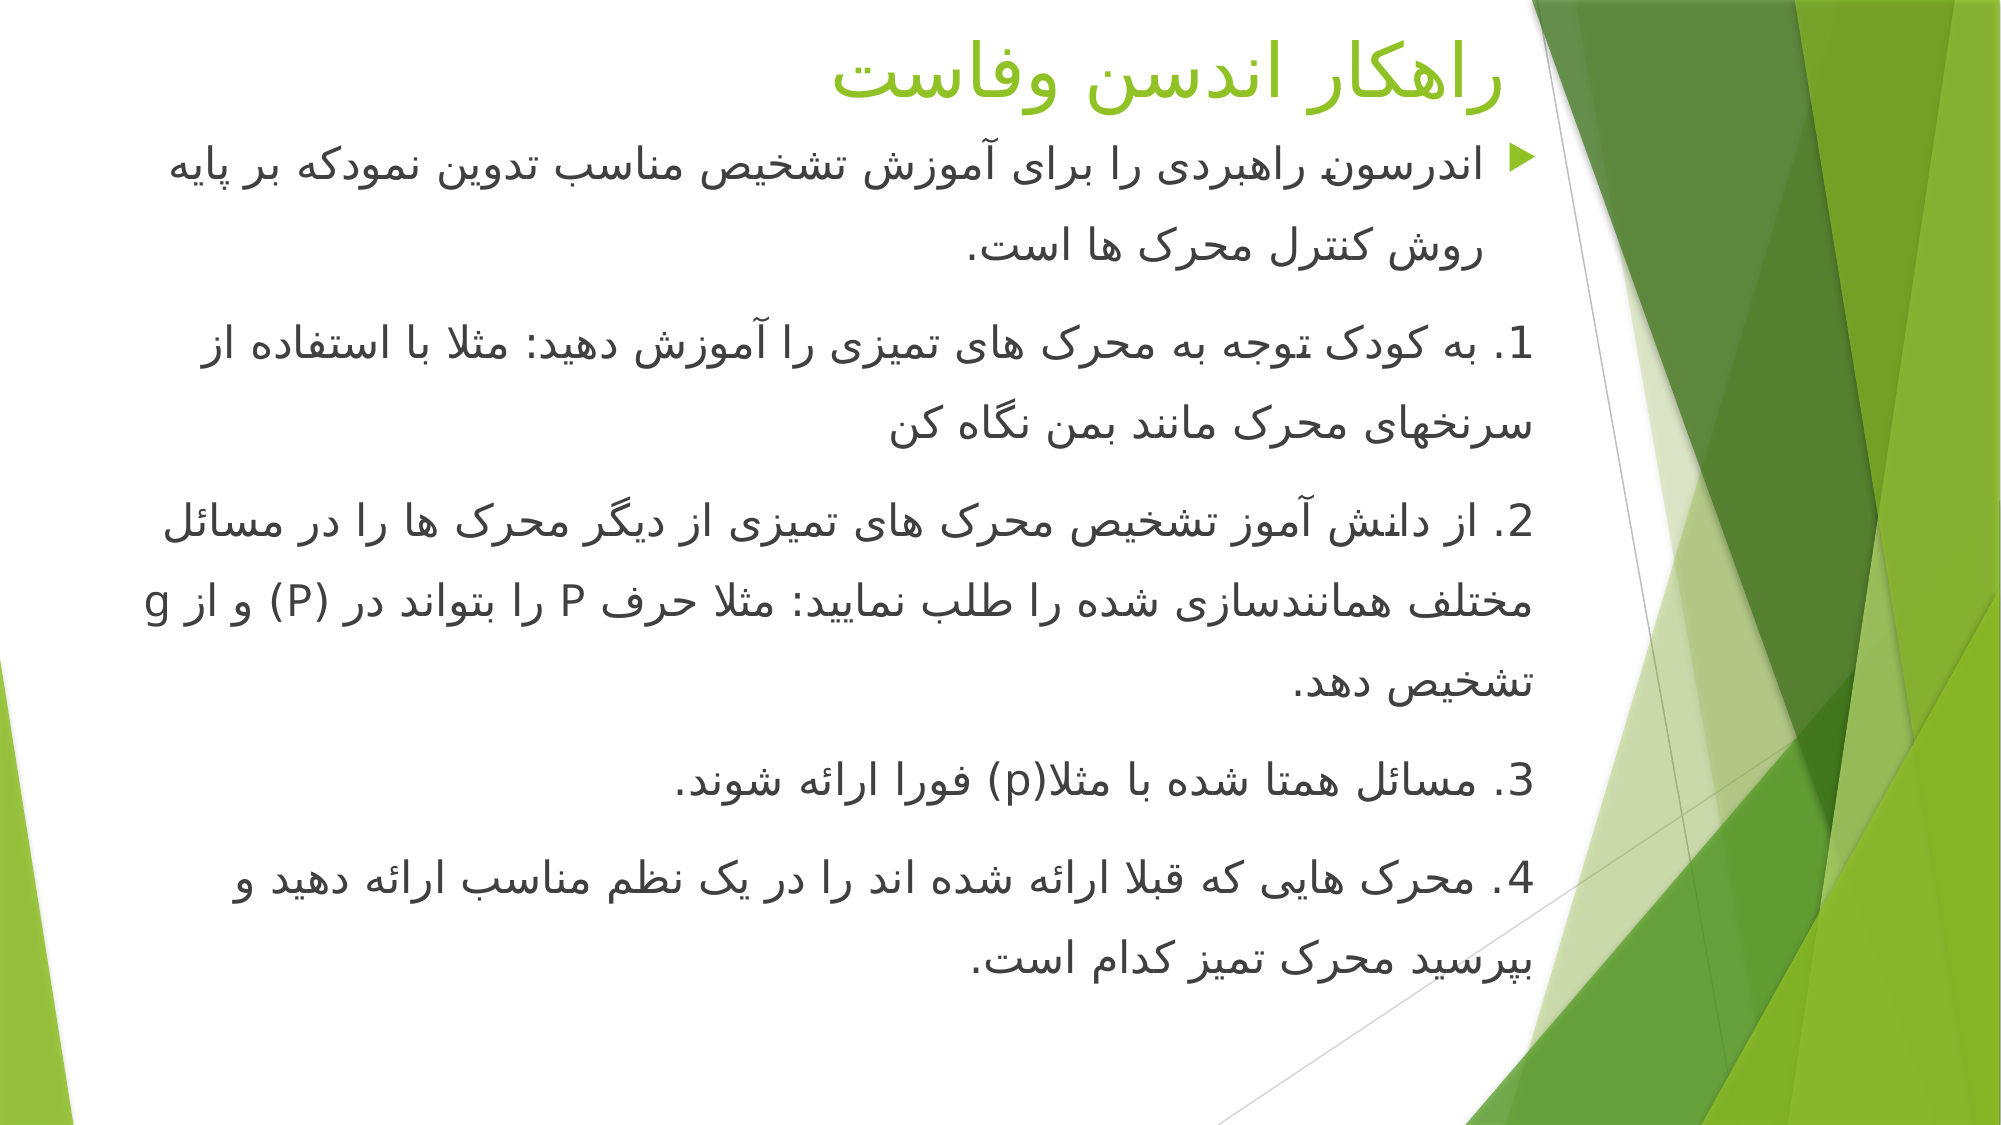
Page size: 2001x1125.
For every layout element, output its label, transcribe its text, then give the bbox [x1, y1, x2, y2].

title راهکار اندسن وفاست [111, 15, 1522, 101]
list اندرسون راهبردی را برای آموزش تشخیص مناسب تدوین نمودکه بر پایه روش کنترل محرک ها است. 1. به کودک توجه به محرک های تمیزی را آموزش دهید: مثلا با استفاده از سرنخهای محرک مانند بمن نگاه کن 2. از دانش آموز تشخیص محرک های تمیزی از دیگر محرک ها را در مسائل مختلف همانندسازی شده را طلب نمایید: مثلا حرف P را بتواند در (P) و از g تشخیص دهد. 3. مسائل همتا شده با مثلا(p) فورا ارائه شوند. 4. محرک هایی که قبلا ارائه شده اند را در یک نظم مناسب ارائه دهید و بپرسید محرک تمیز کدام است. [111, 101, 1551, 991]
